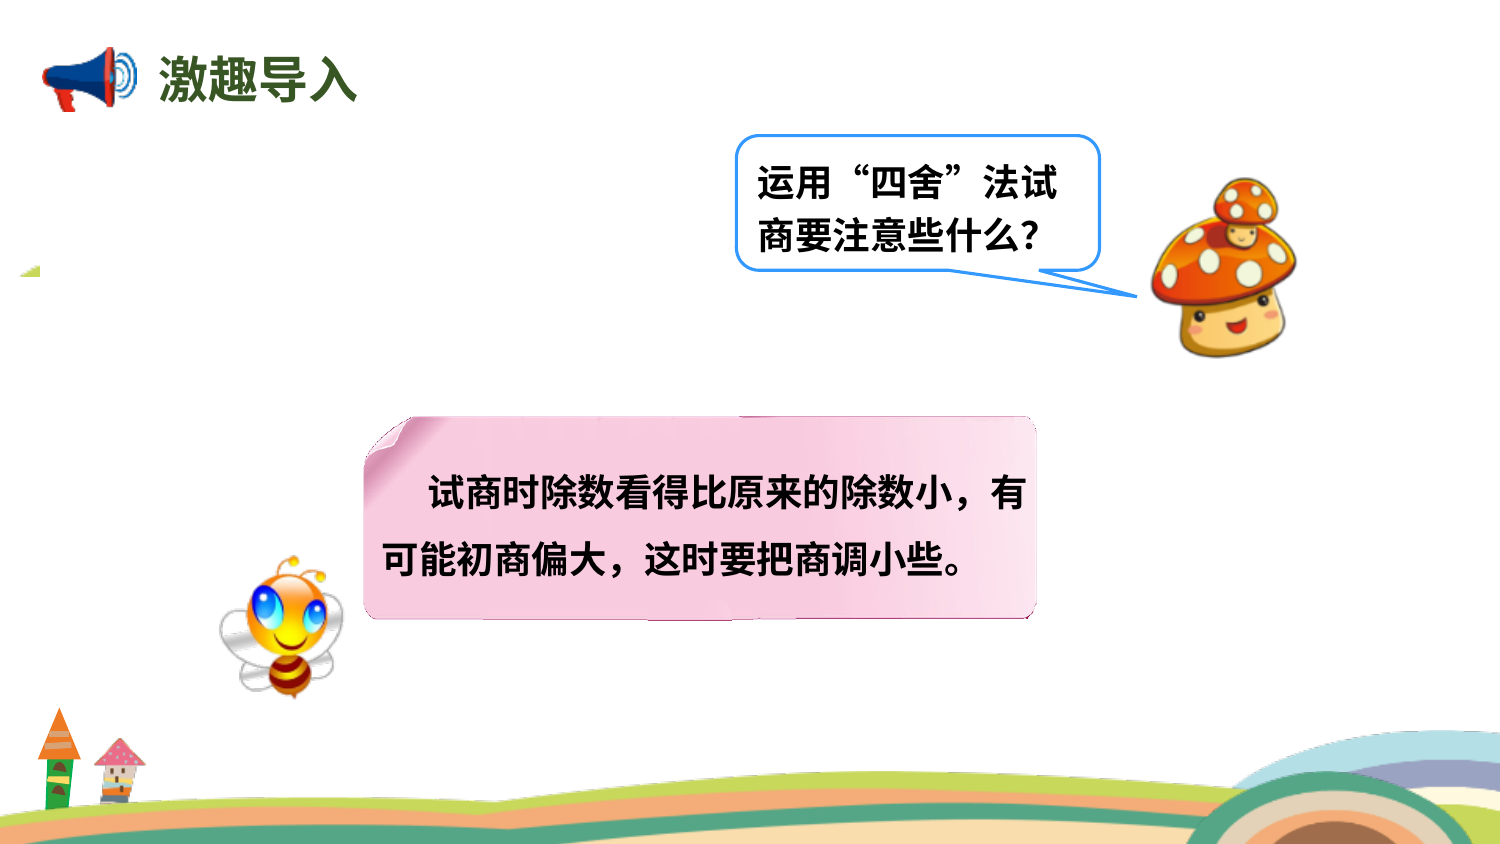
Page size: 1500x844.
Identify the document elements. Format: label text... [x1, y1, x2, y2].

text_box 激趣导入 [147, 42, 371, 115]
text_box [736, 135, 1309, 365]
picture [42, 47, 137, 112]
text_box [193, 384, 1058, 723]
picture [0, 730, 1500, 844]
picture [0, 173, 40, 277]
